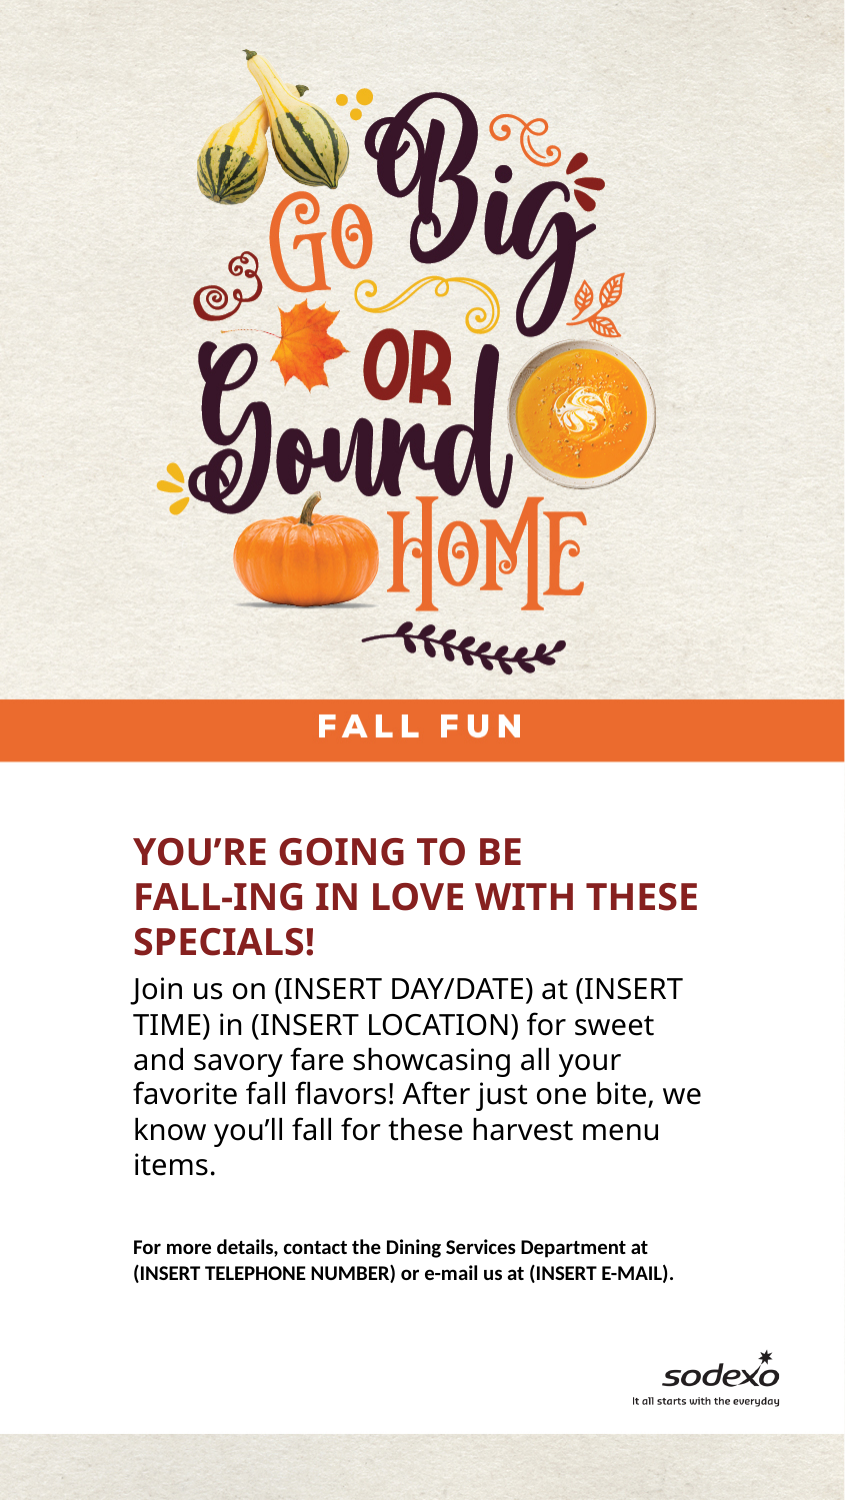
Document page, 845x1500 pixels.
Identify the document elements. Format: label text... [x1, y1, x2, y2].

picture [0, 0, 845, 1500]
text_box You’re going to be Fall-ing in love with these specials! Join us on (INSERT DAY/DATE) at (INSERT TIME) in (INSERT LOCATION) for sweet and savory fare showcasing all your favorite fall flavors! After just one bite, we know you’ll fall for these harvest menu items. For more details, contact the Dining Services Department at (INSERT TELEPHONE NUMBER) or e-mail us at (INSERT E-MAIL). [118, 812, 727, 1375]
